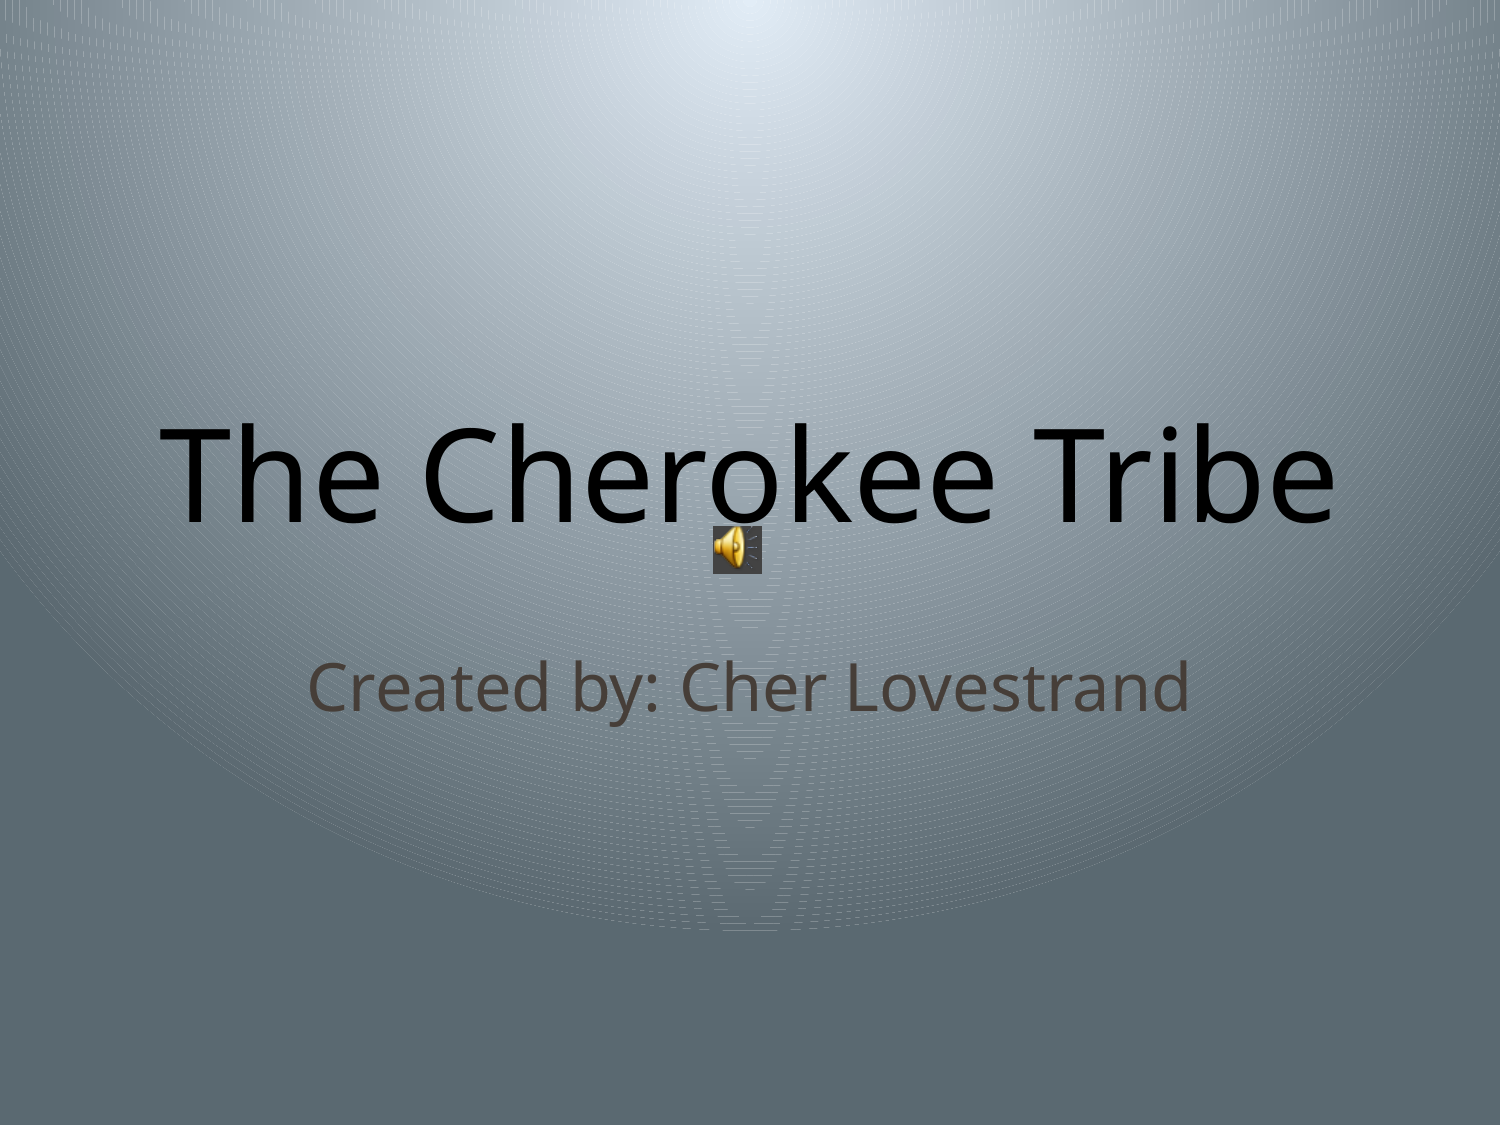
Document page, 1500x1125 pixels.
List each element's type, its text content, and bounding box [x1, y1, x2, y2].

title The Cherokee Tribe [112, 349, 1388, 591]
picture [712, 524, 763, 576]
subtitle Created by: Cher Lovestrand [225, 637, 1275, 925]
